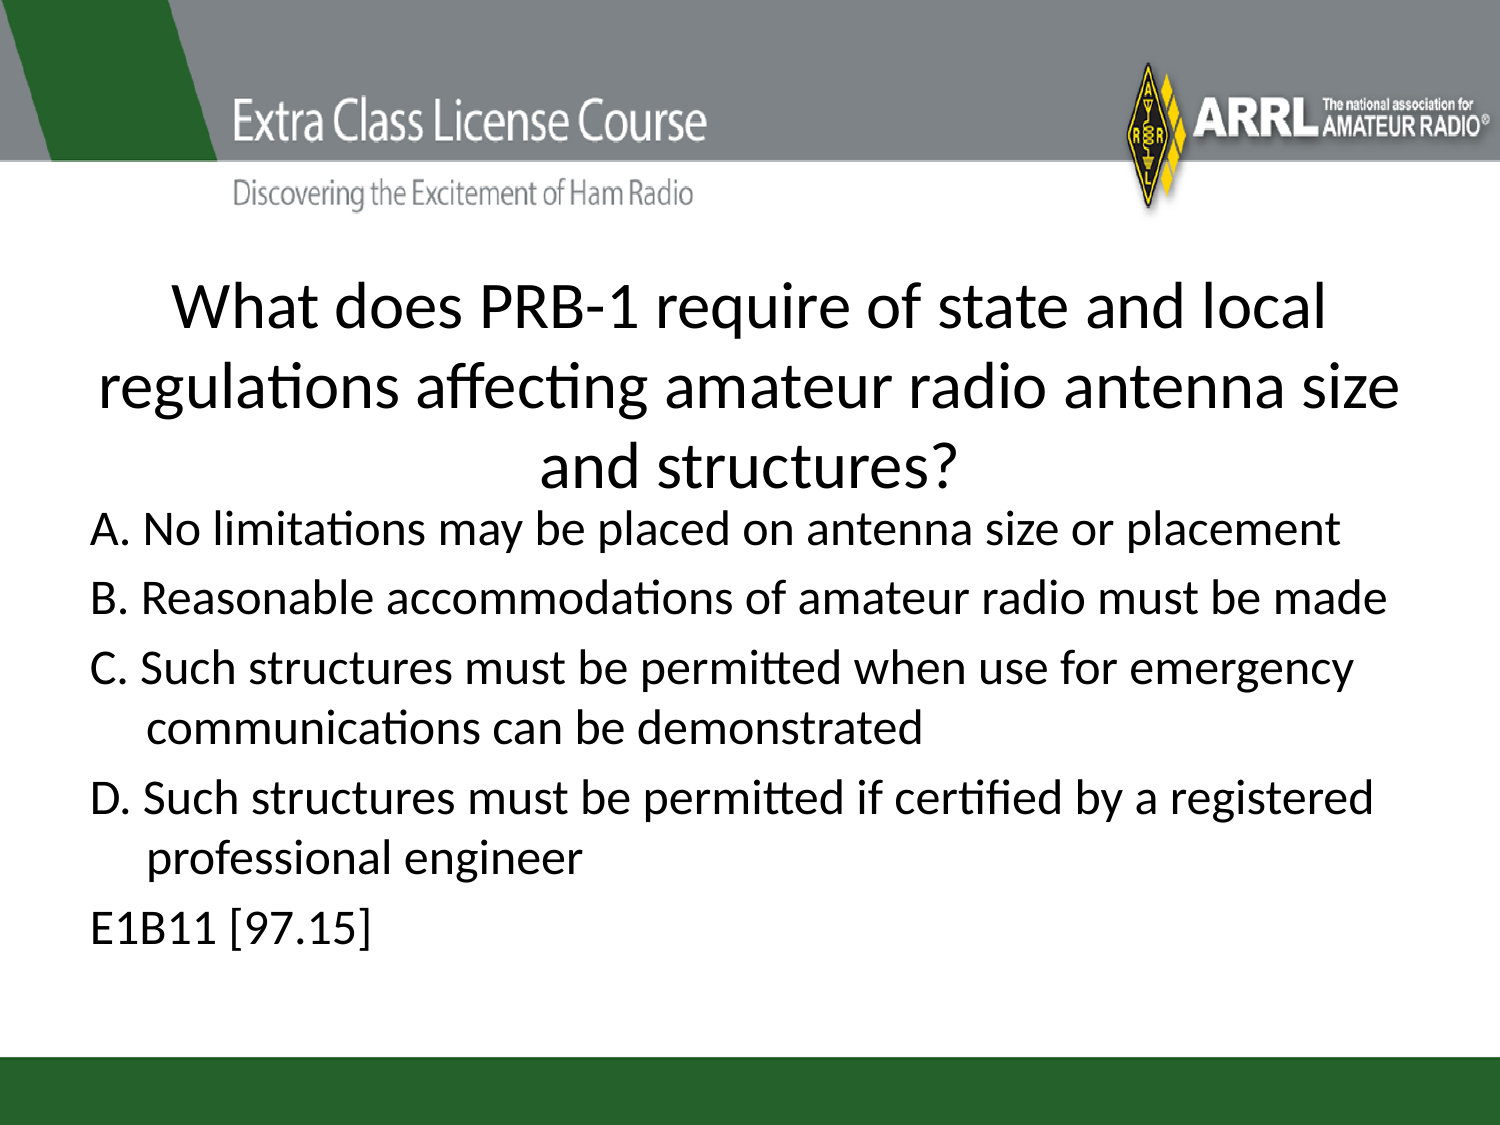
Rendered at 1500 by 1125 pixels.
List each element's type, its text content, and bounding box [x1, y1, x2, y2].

picture [0, 0, 1500, 1125]
list A. No limitations may be placed on antenna size or placement B. Reasonable accommodations of amateur radio must be made C. Such structures must be permitted when use for emergency communications can be demonstrated D. Such structures must be permitted if certified by a registered professional engineer E1B11 [97.15] [75, 487, 1425, 1005]
title What does PRB-1 require of state and local regulations affecting amateur radio antenna size and structures? [75, 254, 1425, 443]
